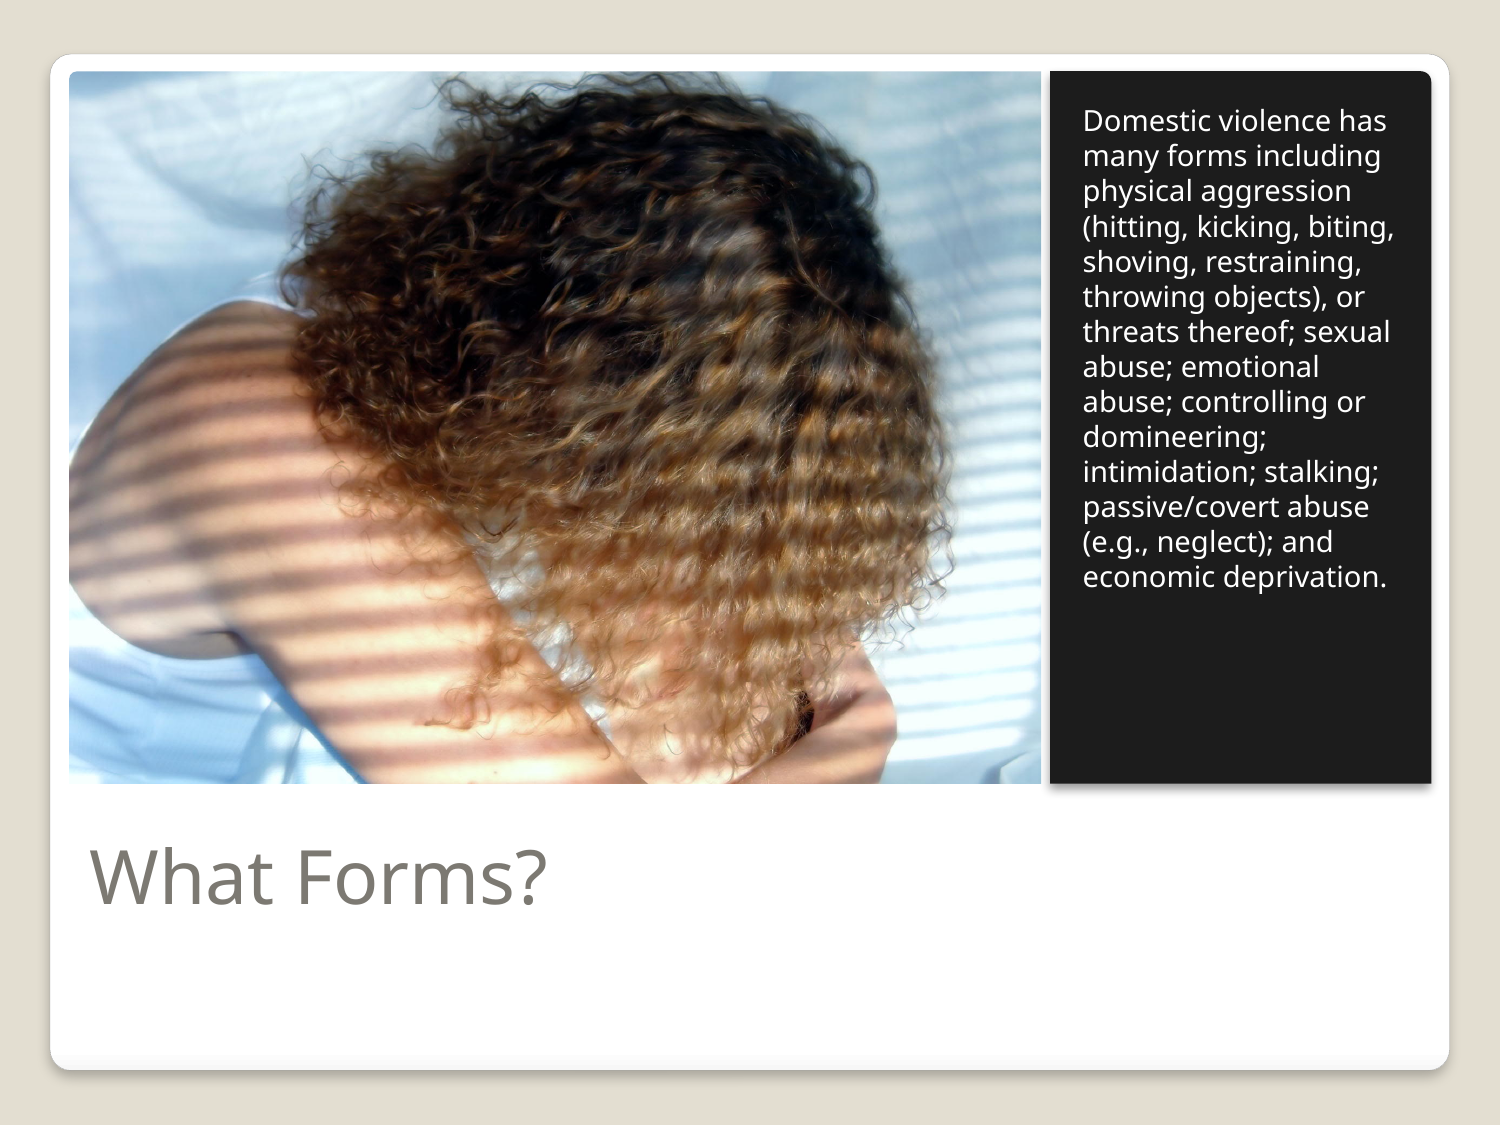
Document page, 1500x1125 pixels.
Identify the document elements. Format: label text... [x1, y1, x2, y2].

picture [68, 71, 1042, 785]
list Domestic violence has many forms including physical aggression (hitting, kicking, biting, shoving, restraining, throwing objects), or threats thereof; sexual abuse; emotional abuse; controlling or domineering; intimidation; stalking; passive/covert abuse (e.g., neglect); and economic deprivation. [1060, 87, 1428, 779]
title What Forms? [75, 822, 1425, 995]
